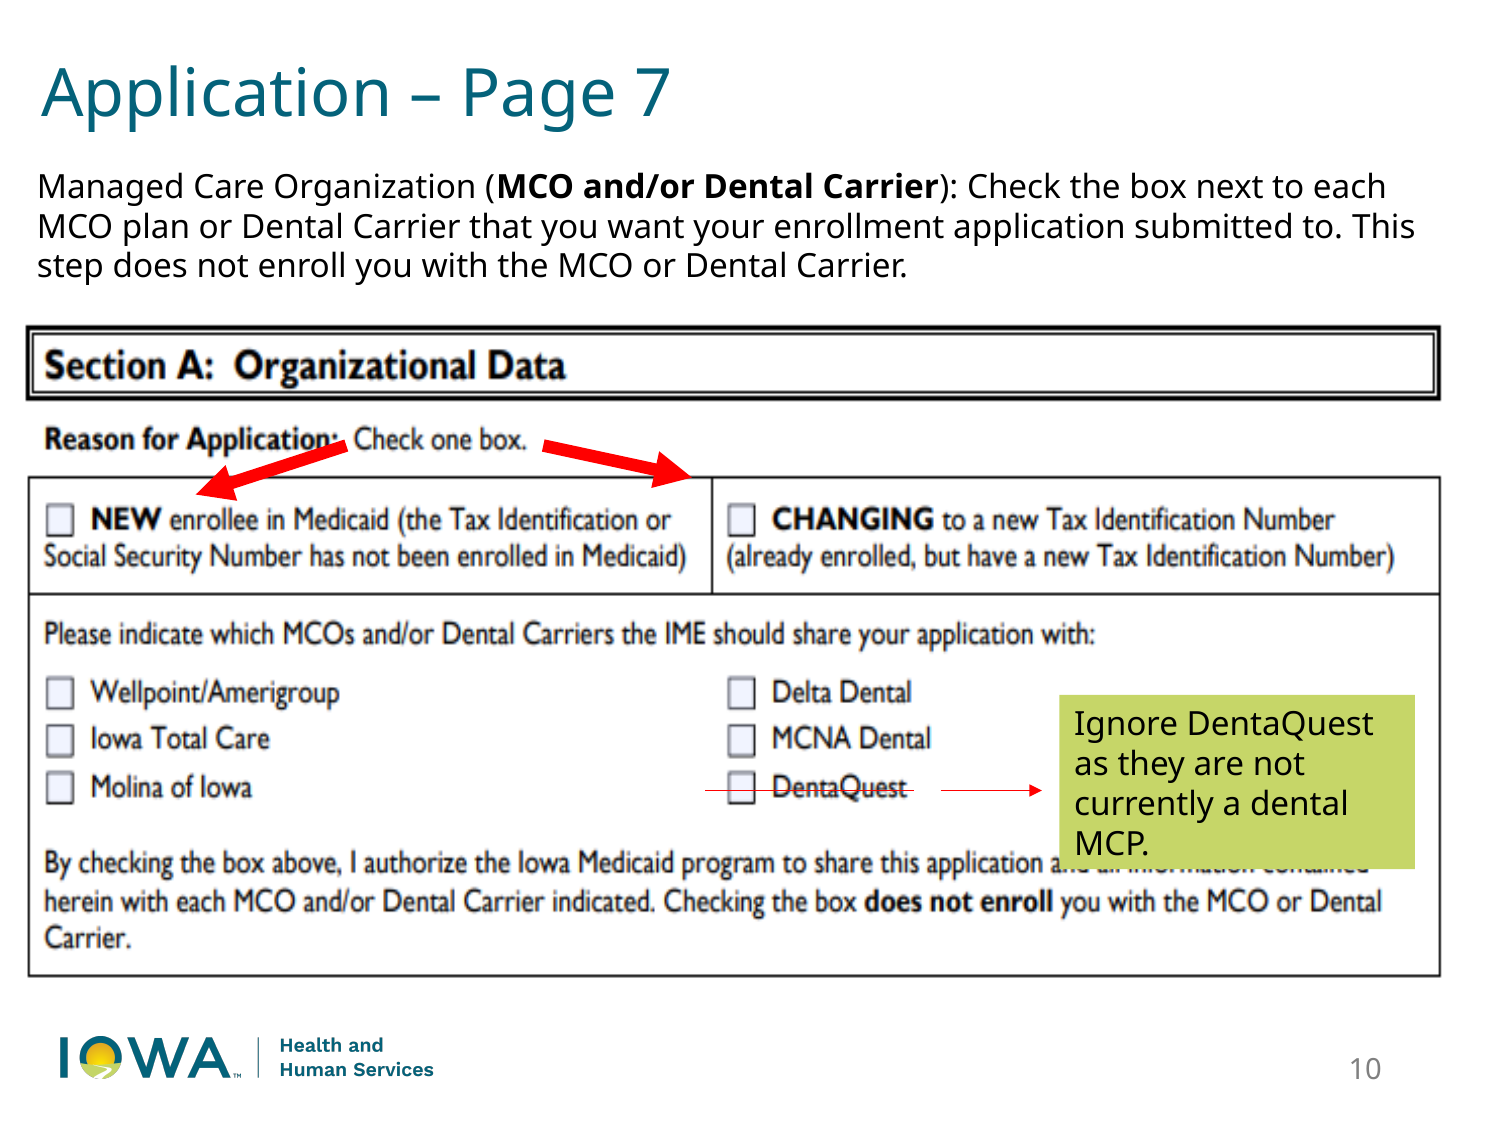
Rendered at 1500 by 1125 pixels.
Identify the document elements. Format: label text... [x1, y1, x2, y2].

slide_number 10 [1059, 1042, 1397, 1103]
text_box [543, 445, 692, 478]
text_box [195, 445, 347, 495]
text_box Managed Care Organization (MCO and/or Dental Carrier): Check the box next to each MCO plan or Dental Carrier that you want your enrollment application submitted to. This step does not enroll you with the MCO or Dental Carrier. [22, 157, 1446, 292]
picture [0, 292, 1500, 990]
picture [60, 1036, 434, 1079]
text_box Application – Page 7 [26, 33, 1295, 158]
